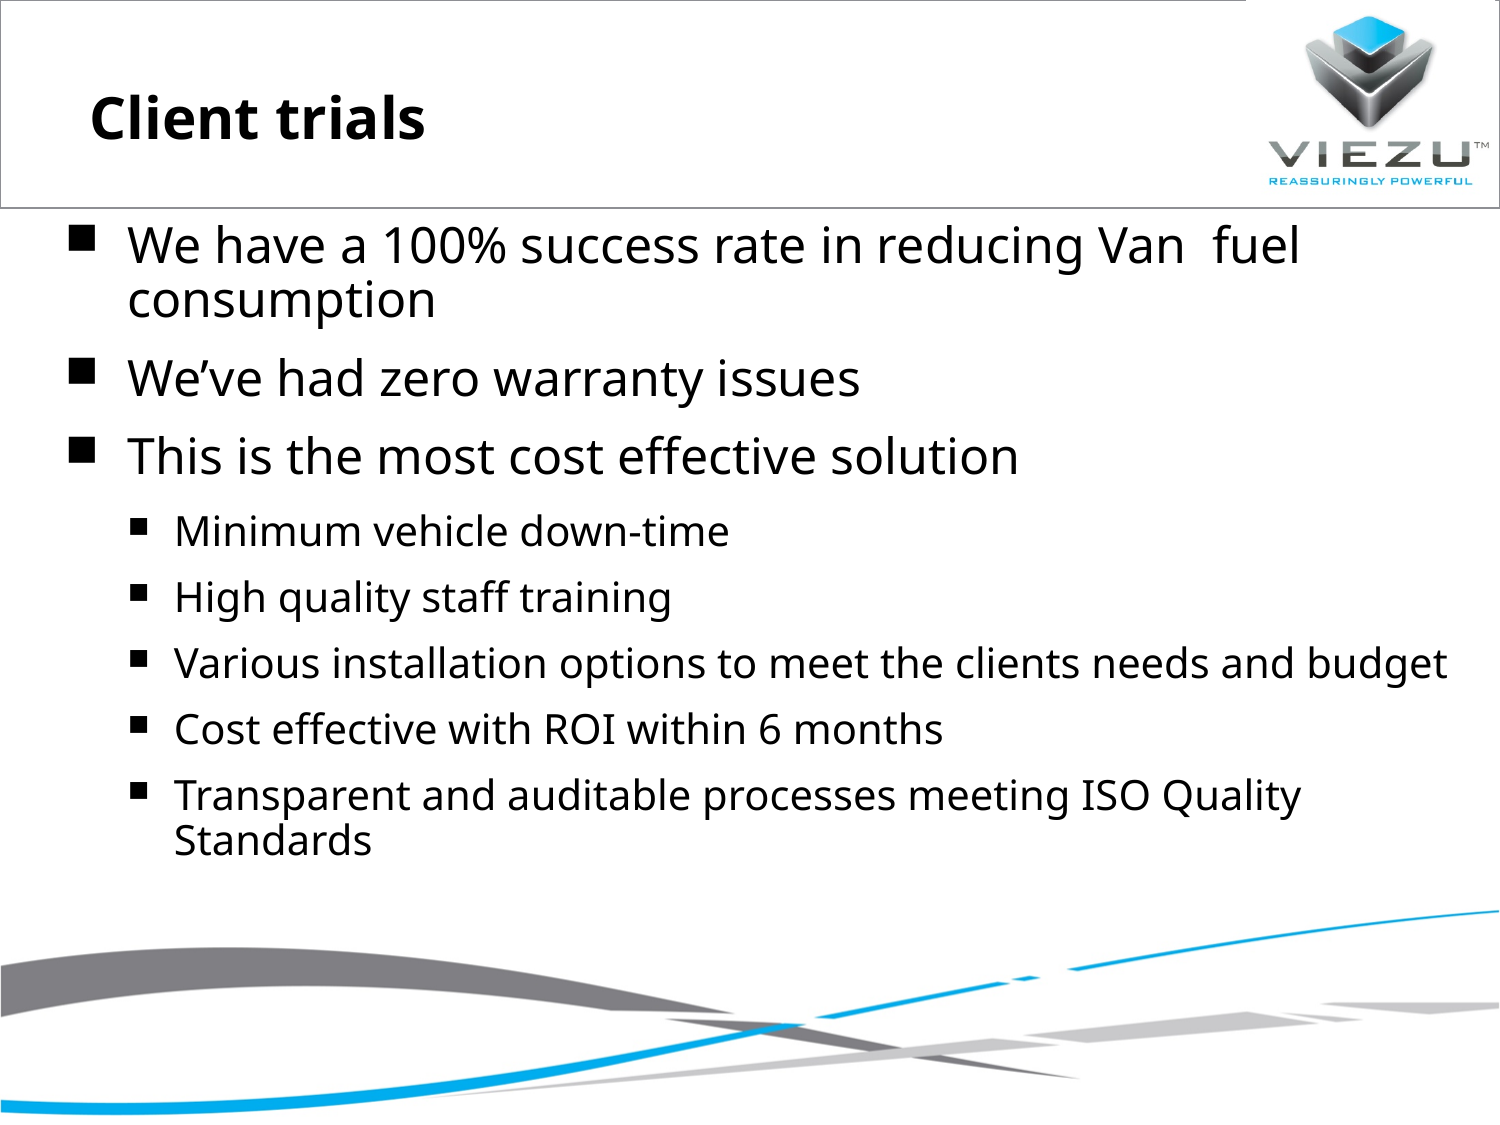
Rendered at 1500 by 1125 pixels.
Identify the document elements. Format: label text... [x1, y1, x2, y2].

list We have a 100% success rate in reducing Van fuel consumption We’ve had zero warranty issues This is the most cost effective solution Minimum vehicle down-time High quality staff training Various installation options to meet the clients needs and budget Cost effective with ROI within 6 months Transparent and auditable processes meeting ISO Quality Standards [64, 219, 1471, 988]
picture [0, 889, 1500, 1125]
picture [1246, 0, 1496, 204]
title Client trials [75, 19, 1247, 207]
